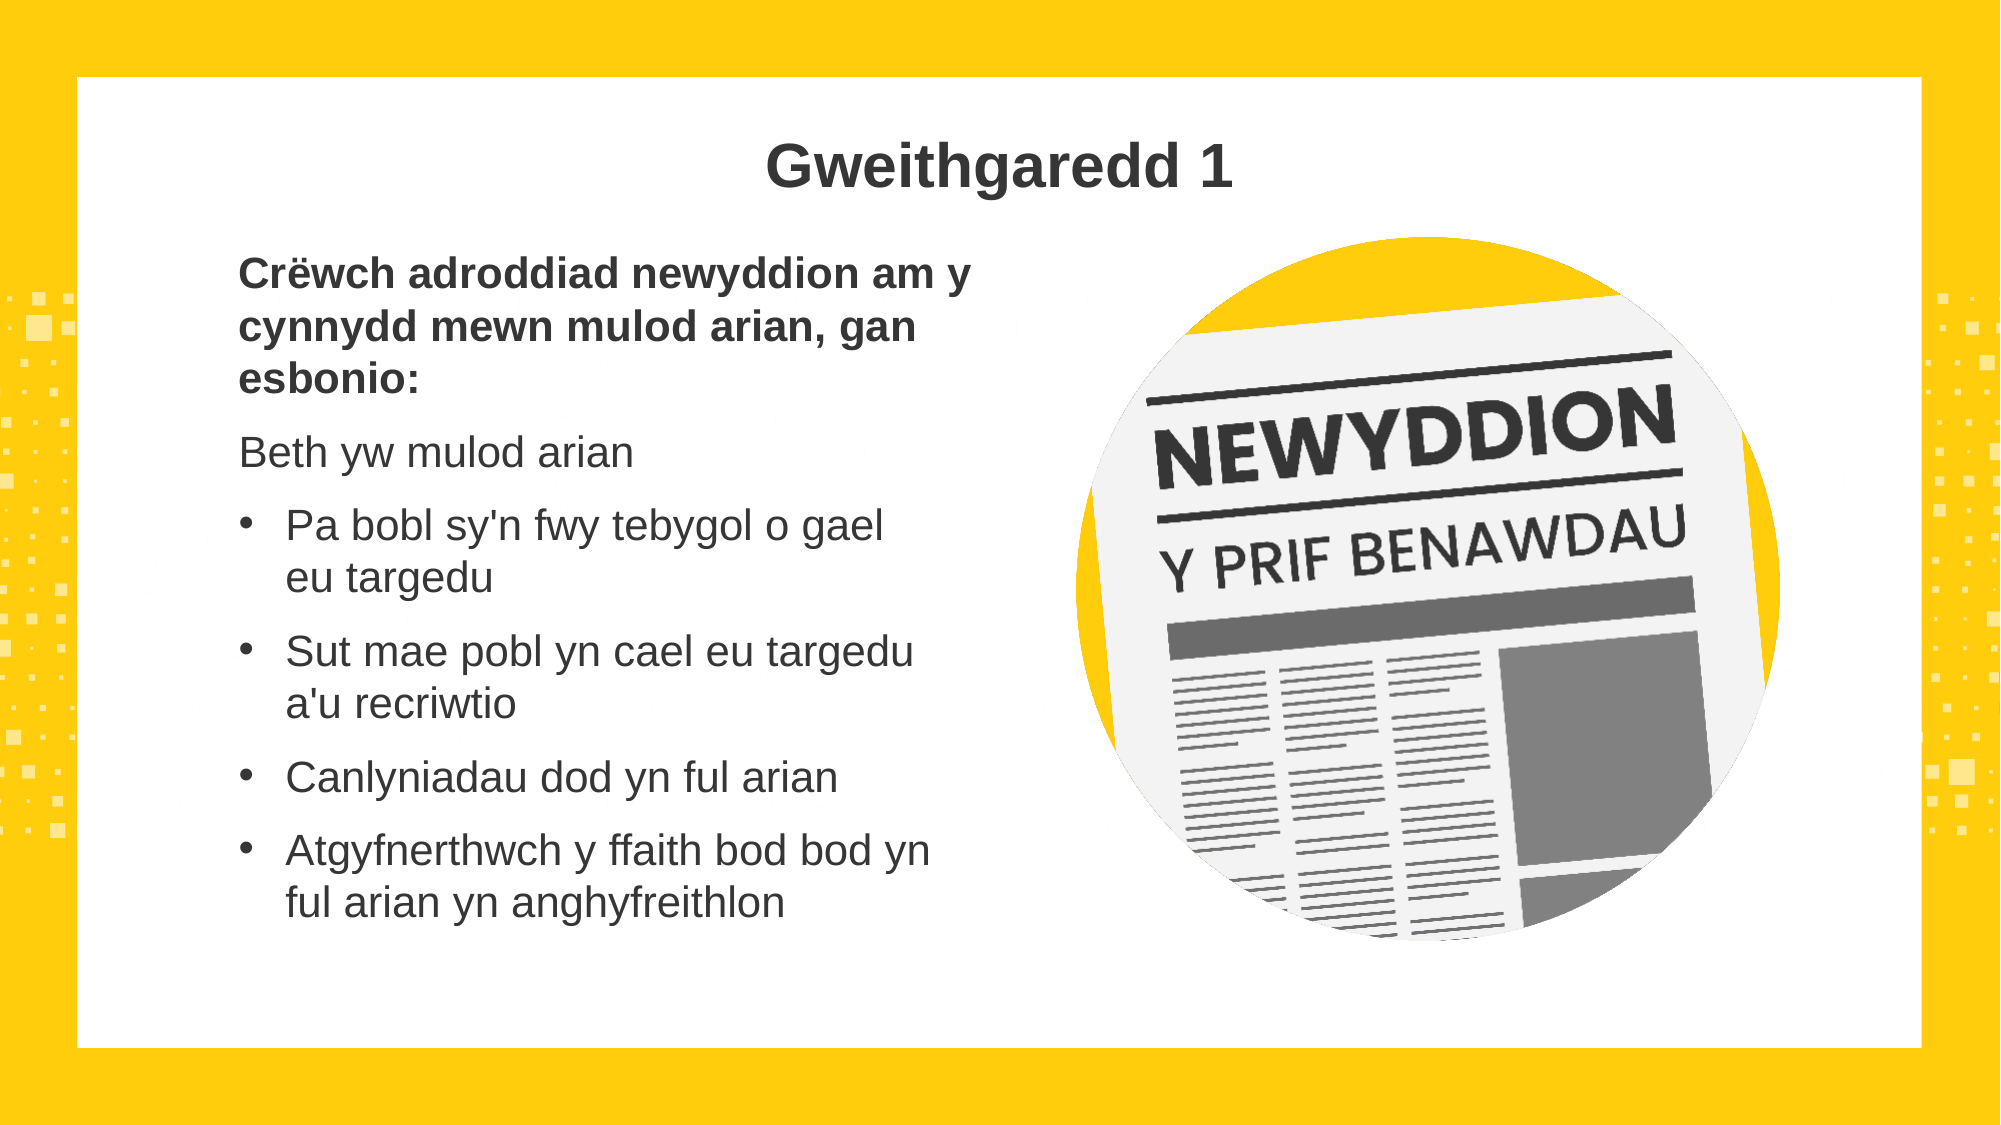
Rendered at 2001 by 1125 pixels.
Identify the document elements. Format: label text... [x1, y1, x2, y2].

title Gweithgaredd 1 [0, 117, 2000, 321]
text_box Crëwch adroddiad newyddion am y cynnydd mewn mulod arian, gan esbonio: Beth yw mulod arian Pa bobl sy'n fwy tebygol o gael eu targedu Sut mae pobl yn cael eu targedu a'u recriwtio Canlyniadau dod yn ful arian Atgyfnerthwch y ffaith bod bod yn ful arian yn anghyfreithlon [223, 237, 1112, 949]
picture [1076, 237, 1780, 941]
